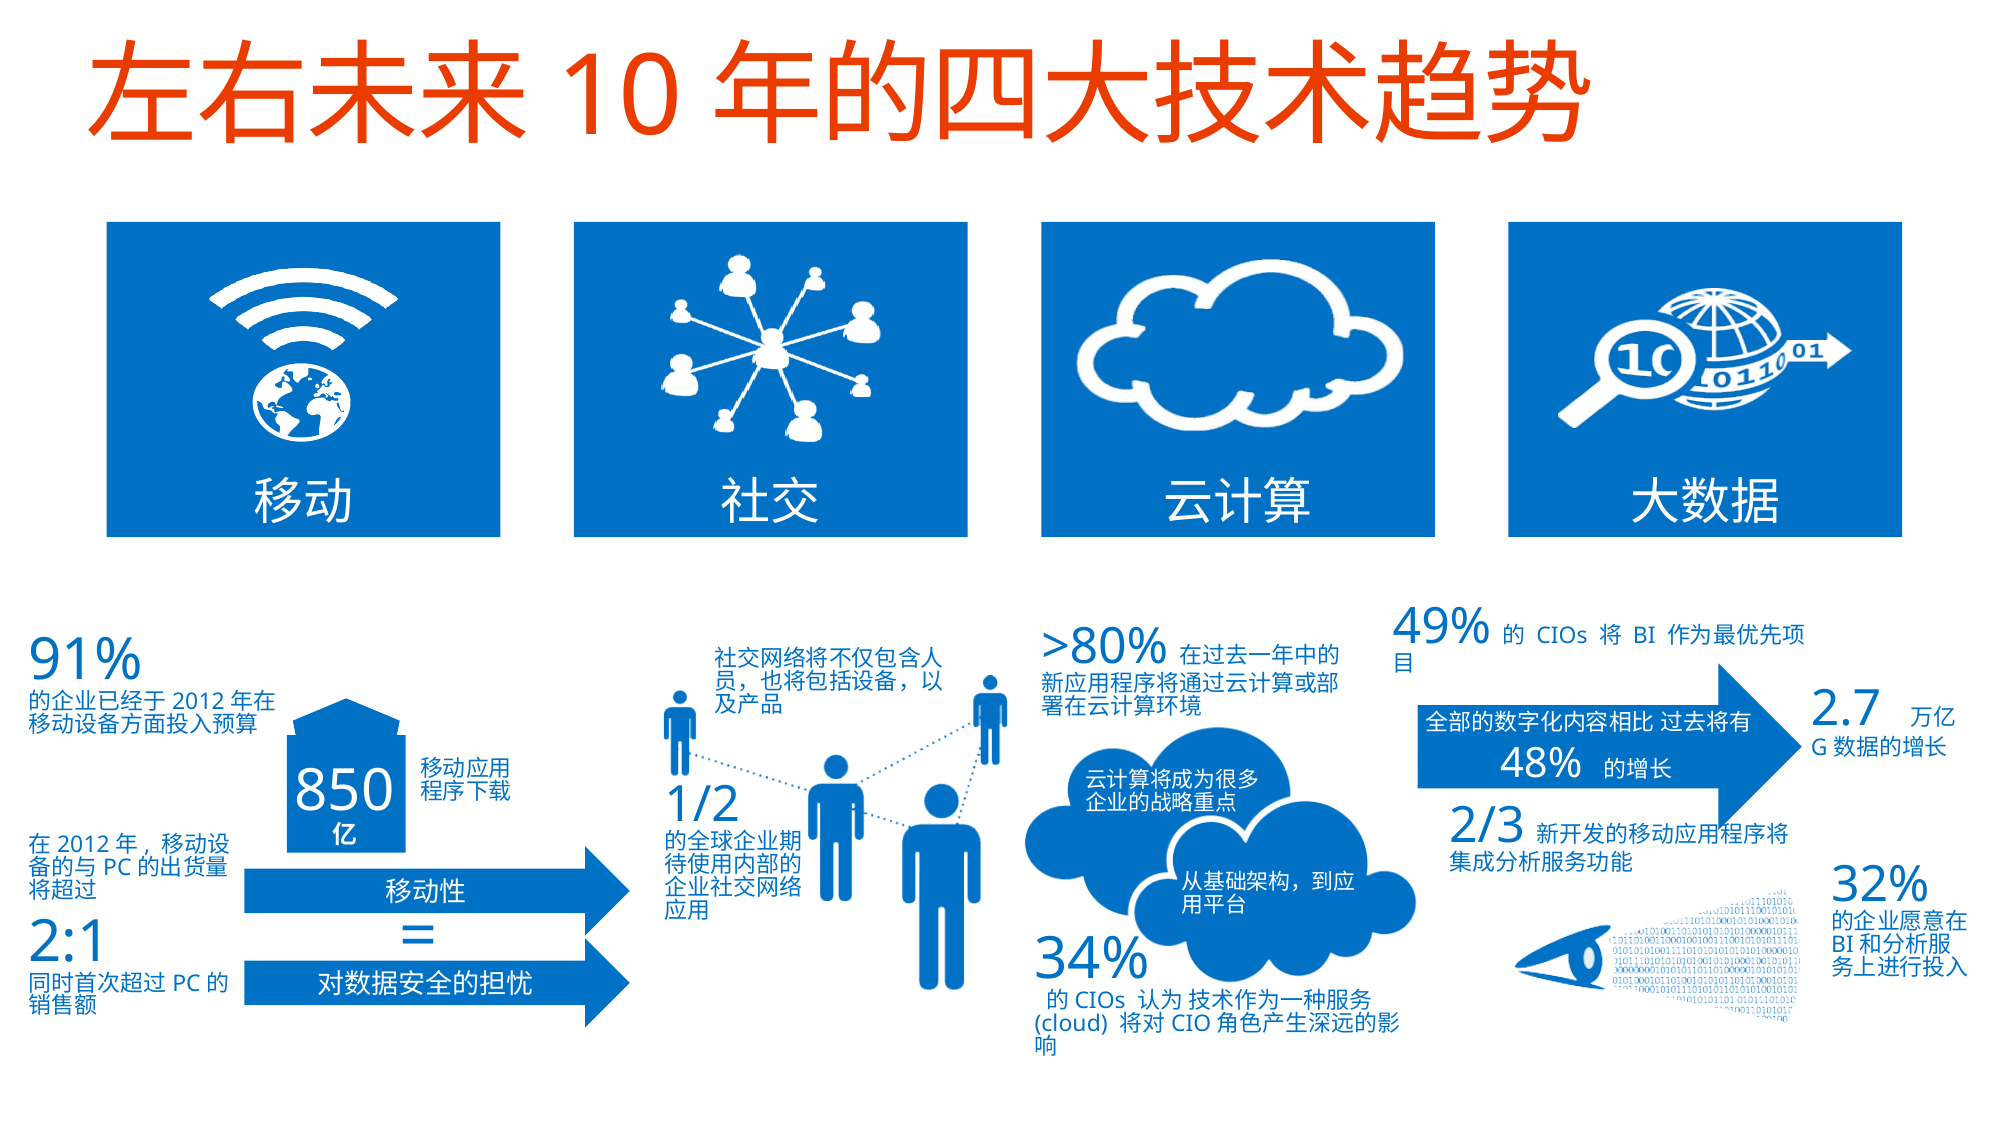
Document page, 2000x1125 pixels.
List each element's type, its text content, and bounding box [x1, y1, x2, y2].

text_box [1040, 221, 1436, 538]
picture [655, 675, 1035, 1002]
text_box 在2012年, 移动设备的与PC的出货量将超过 2:1 同时首次超过PC的销售额 [28, 833, 252, 1002]
text_box 2/3 新开发的移动应用程序将集成分析服务功能 [1449, 829, 1806, 876]
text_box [106, 221, 501, 538]
text_box 34% 的CIOs 认为 技术作为一种服务(cloud) 将对CIO角色产生深远的影响 [1034, 997, 1418, 1068]
text_box 全部的数字化内容相比 过去将有 48% 的增长 [1415, 677, 1804, 829]
text_box 91% 的企业已经于2012年在移动设备方面投入预算 [28, 667, 277, 768]
text_box 左右未来10年的四大技术趋势 [85, 37, 1915, 161]
text_box 2.7 万亿G数据的增长 [1810, 714, 1972, 761]
text_box 850 亿 [276, 787, 413, 844]
text_box 49% 的 CIOs 将 BI 作为最优先项目 [1392, 630, 1811, 677]
text_box [298, 715, 394, 787]
text_box 32% 的企业愿意在BI和分析服务上进行投入 [1831, 888, 1972, 981]
text_box 社交网络将不仅包含人员，也将包括设备，以及产品 [699, 640, 963, 674]
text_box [1007, 723, 1425, 989]
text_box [573, 221, 968, 538]
picture [1509, 873, 1808, 1056]
text_box >80% 在过去一年中的新应用程序将通过云计算或部署在云计算环境 [1041, 650, 1354, 719]
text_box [1508, 221, 1903, 538]
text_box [243, 845, 631, 1028]
text_box 移动应用 程序下载 [420, 757, 582, 804]
